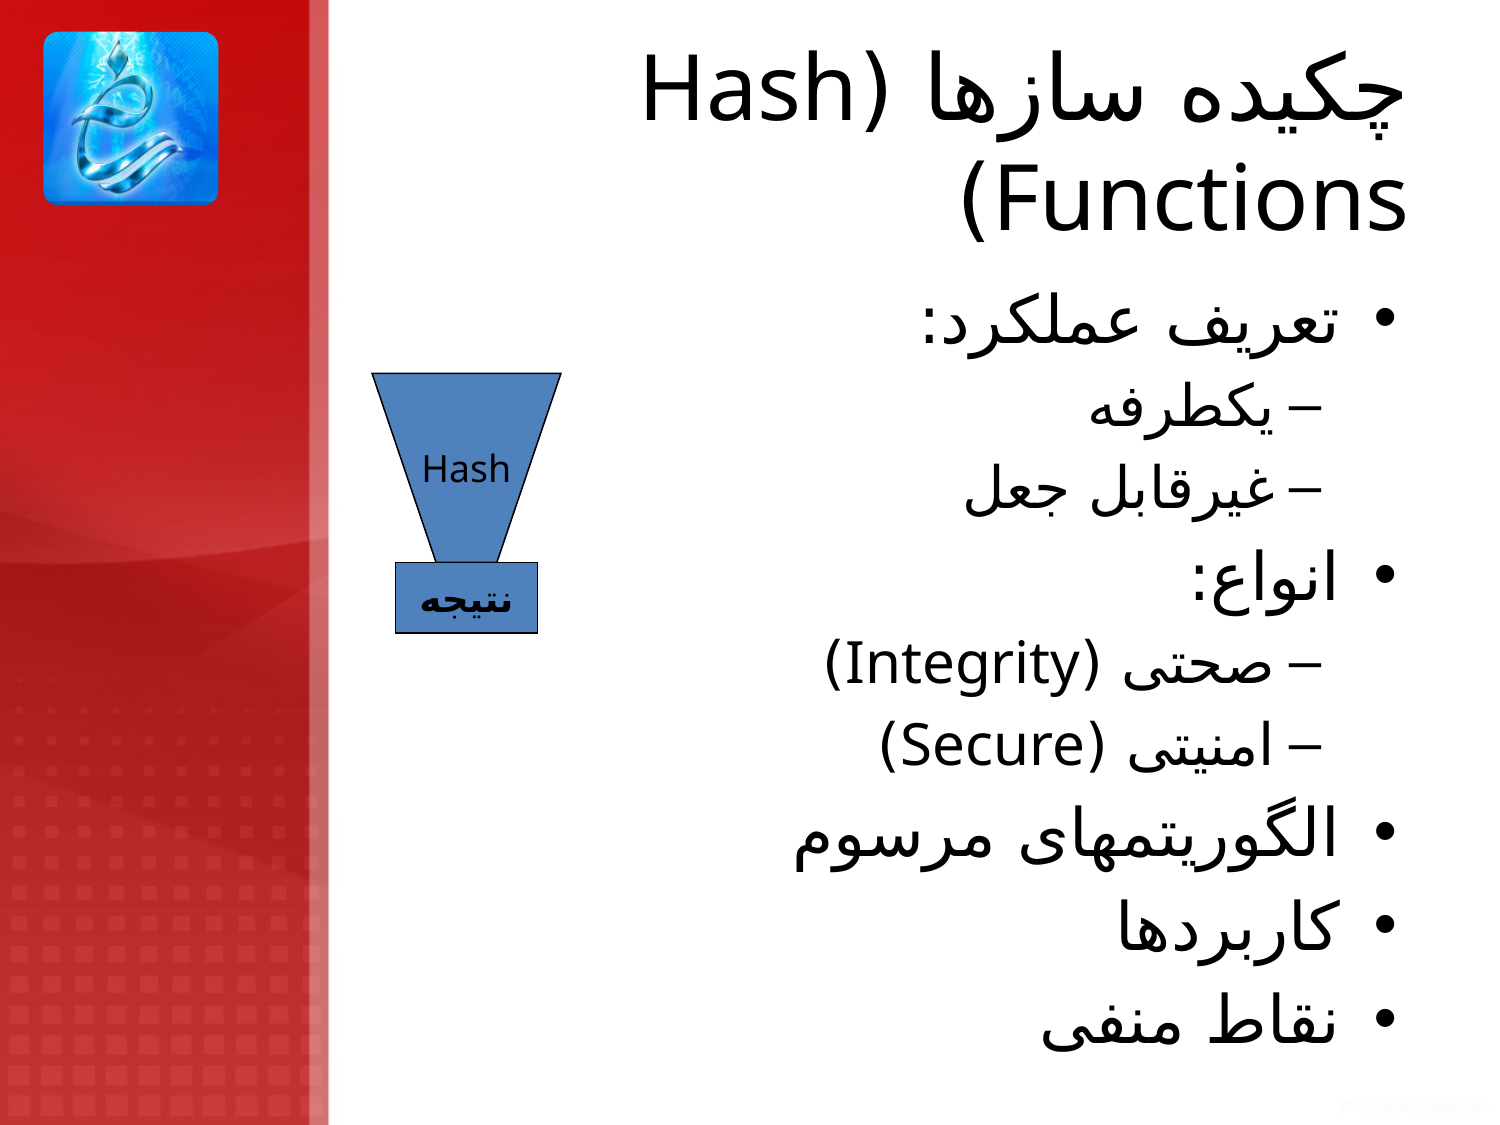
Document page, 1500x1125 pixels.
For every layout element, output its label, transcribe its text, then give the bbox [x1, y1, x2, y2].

text_box Hash [372, 373, 561, 562]
text_box چكیده سازها (Hash Functions) [348, 45, 1425, 233]
text_box نتیجه [395, 562, 538, 634]
picture [0, 0, 1500, 1125]
text_box تعریف عملكرد: یكطرفه غیرقابل جعل انواع: صحتی (Integrity) امنیتی (Secure) الگوریتمهای مرسوم كاربردها نقاط منفی [690, 269, 1412, 917]
